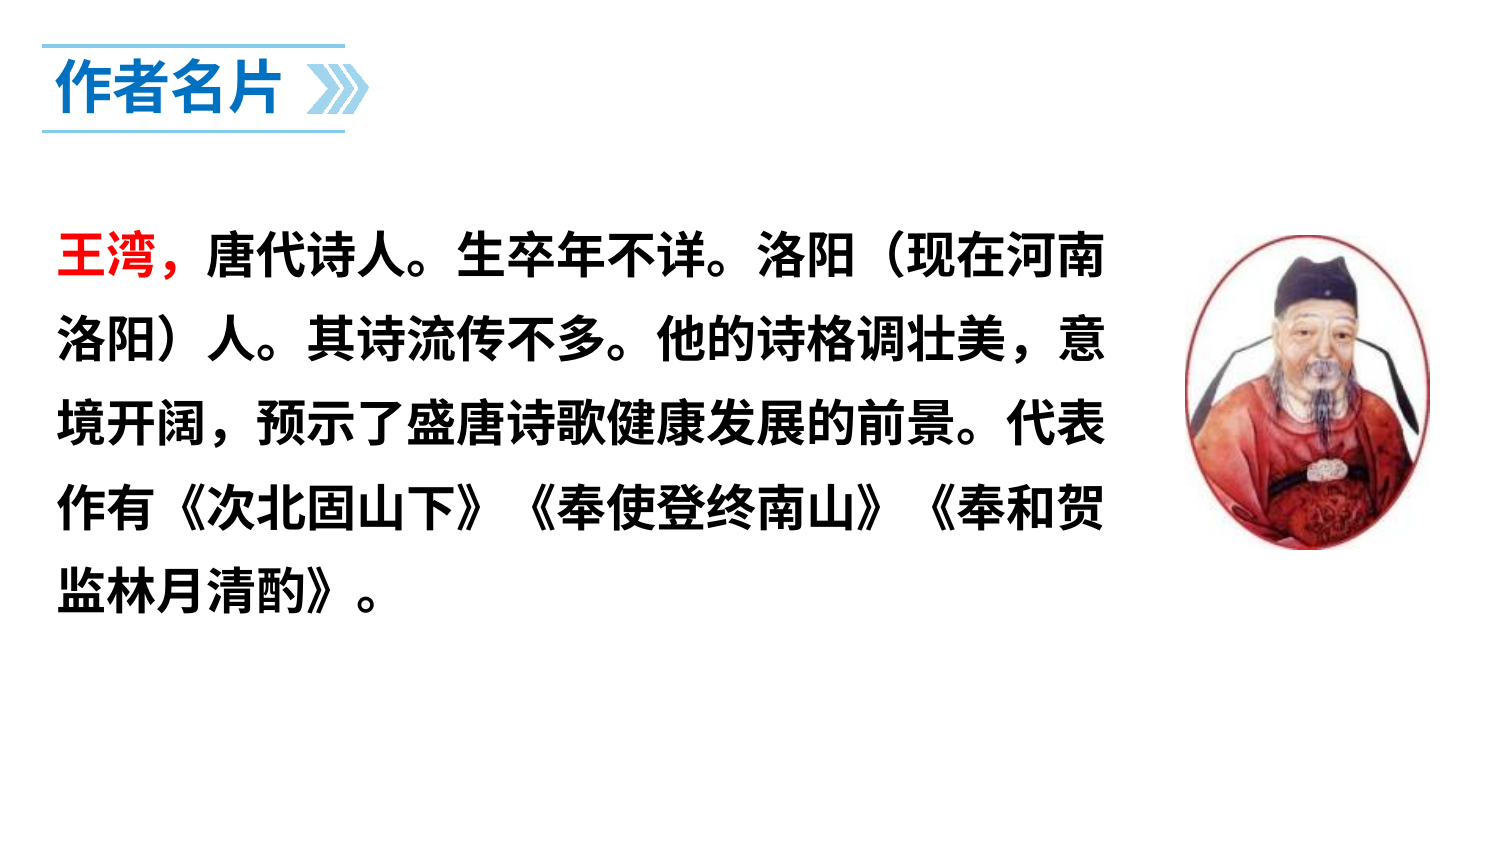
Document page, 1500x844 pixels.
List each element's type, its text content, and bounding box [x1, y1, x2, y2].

text_box 王湾，唐代诗人。生卒年不详。洛阳（现在河南洛阳）人。其诗流传不多。他的诗格调壮美，意境开阔，预示了盛唐诗歌健康发展的前景。代表作有《次北固山下》《奉使登终南山》《奉和贺监林月清酌》。 [42, 192, 1137, 628]
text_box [30, 43, 369, 133]
picture [1185, 235, 1430, 550]
